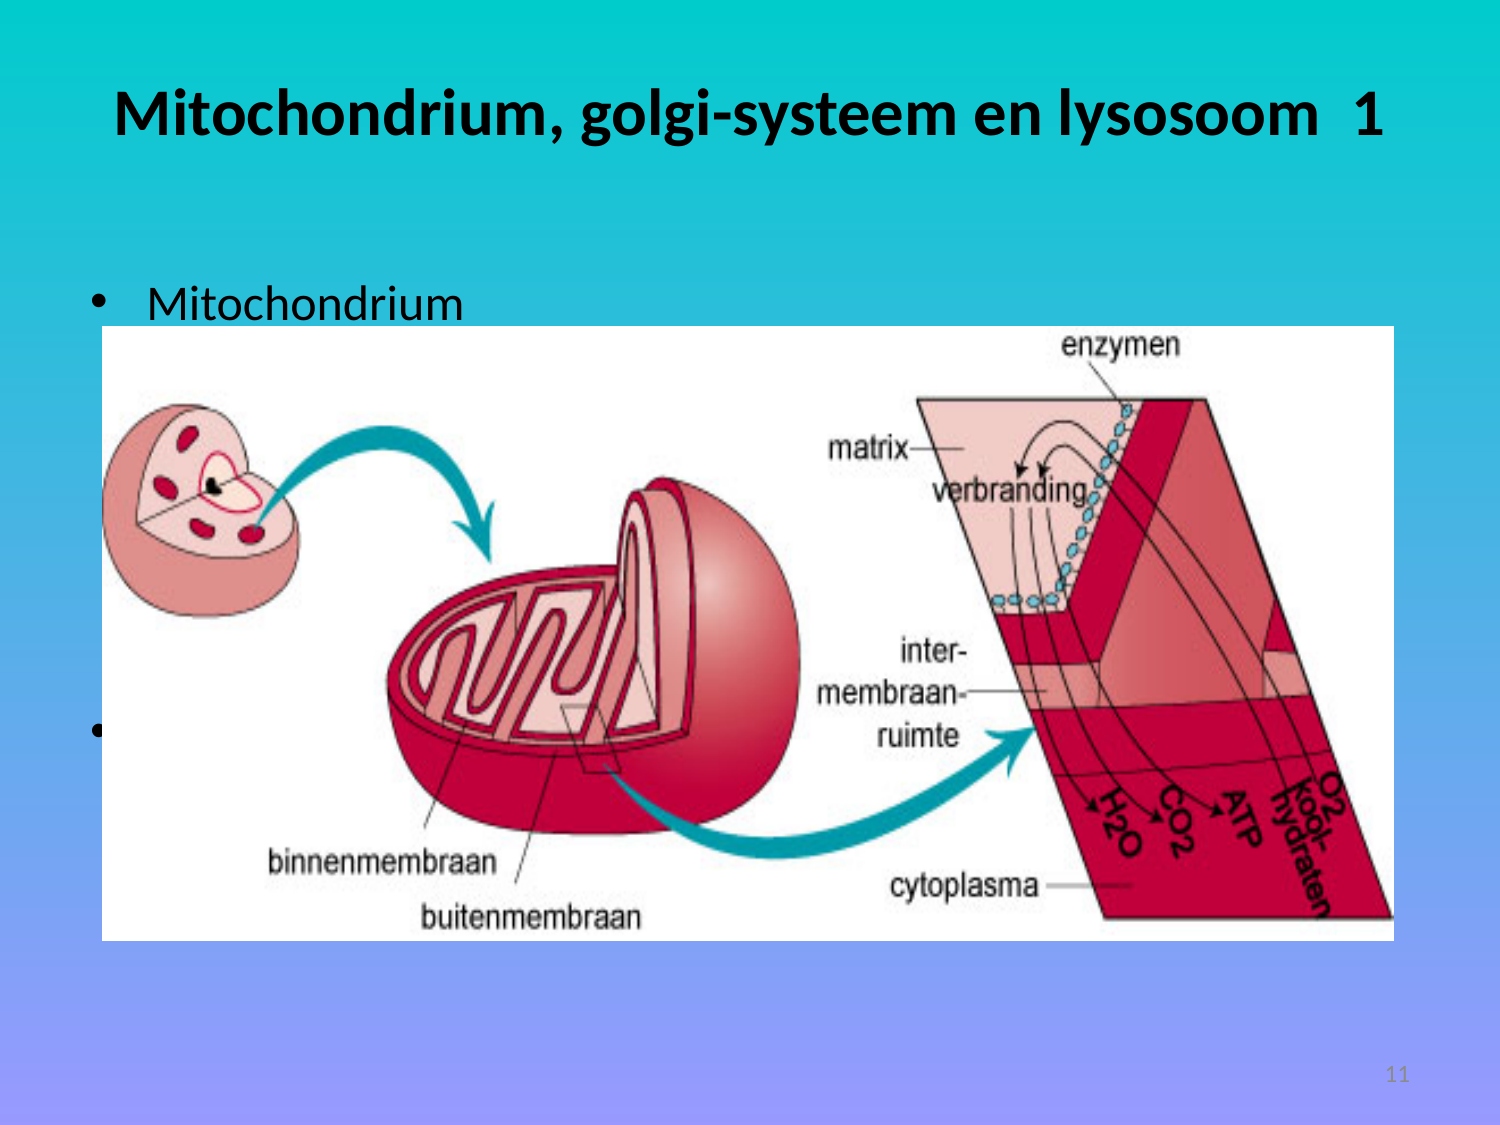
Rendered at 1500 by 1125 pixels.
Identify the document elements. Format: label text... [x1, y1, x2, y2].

picture [102, 325, 1395, 941]
title Mitochondrium, golgi-systeem en lysosoom 1 [75, 45, 1425, 173]
slide_number 11 [1074, 1042, 1425, 1103]
list Mitochondrium Verspreid in het cytoplasma liggen mitochondriën (enkelvoud = mitochondrium). Ze zijn omgeven door een gladde buitenmembraan. Binnenin ligt een sterk geplooide binnenmembraan. Op de binnenmembraan liggen bijzonder veel enzymen die samen zorgen voor de aerobe dissimilatie (verbranding) in de cel. Hierbij wordt glucose afgebroken. De energie die daarbij vrijkomt, is beschikbaar voor de cel. Men noemt de mitochondriën daarom wel de energieleveranciers van de cel [75, 262, 1425, 1083]
